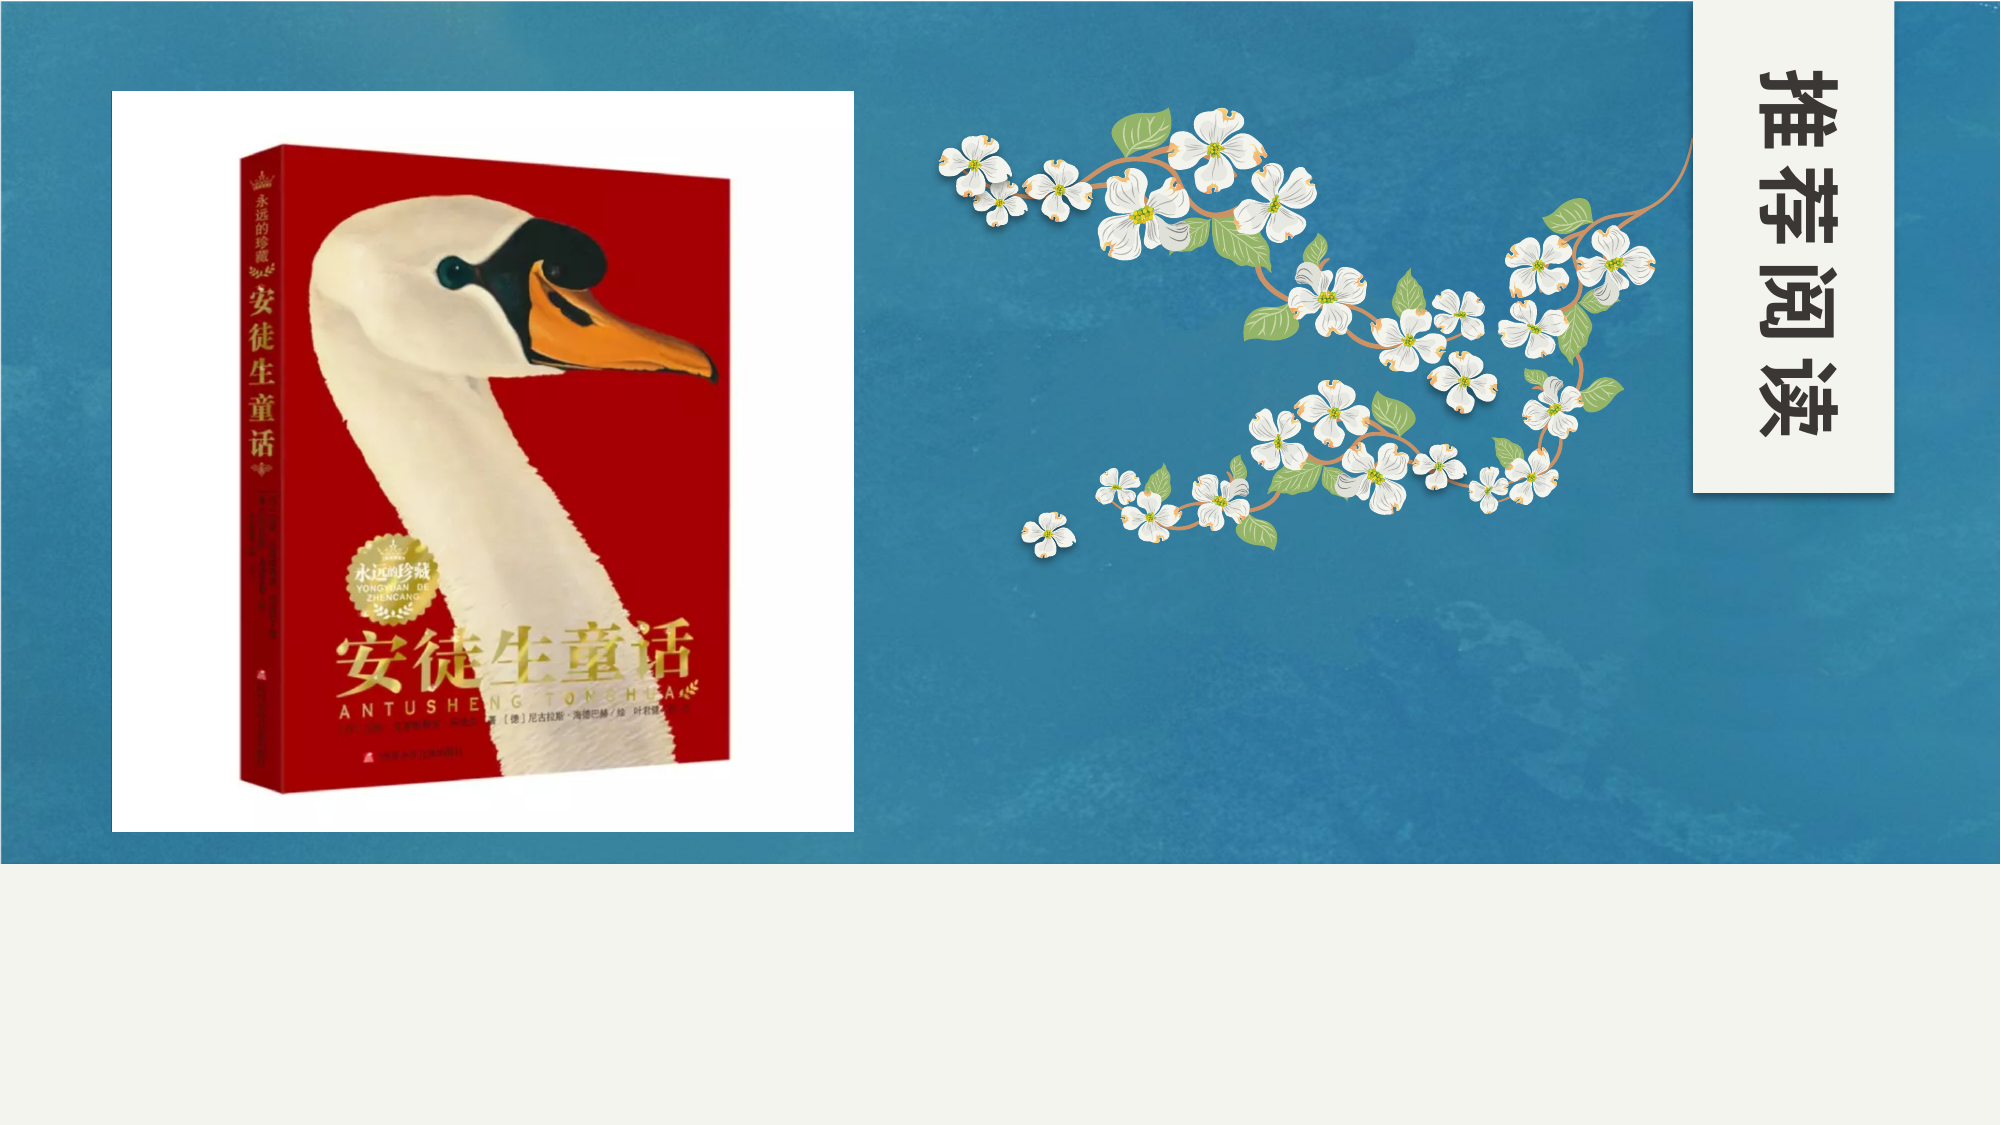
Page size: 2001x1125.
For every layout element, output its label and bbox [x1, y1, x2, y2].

text_box [1693, 0, 1895, 493]
picture [3, 2, 1999, 863]
text_box [938, 0, 1725, 567]
text_box [0, 863, 2000, 1125]
